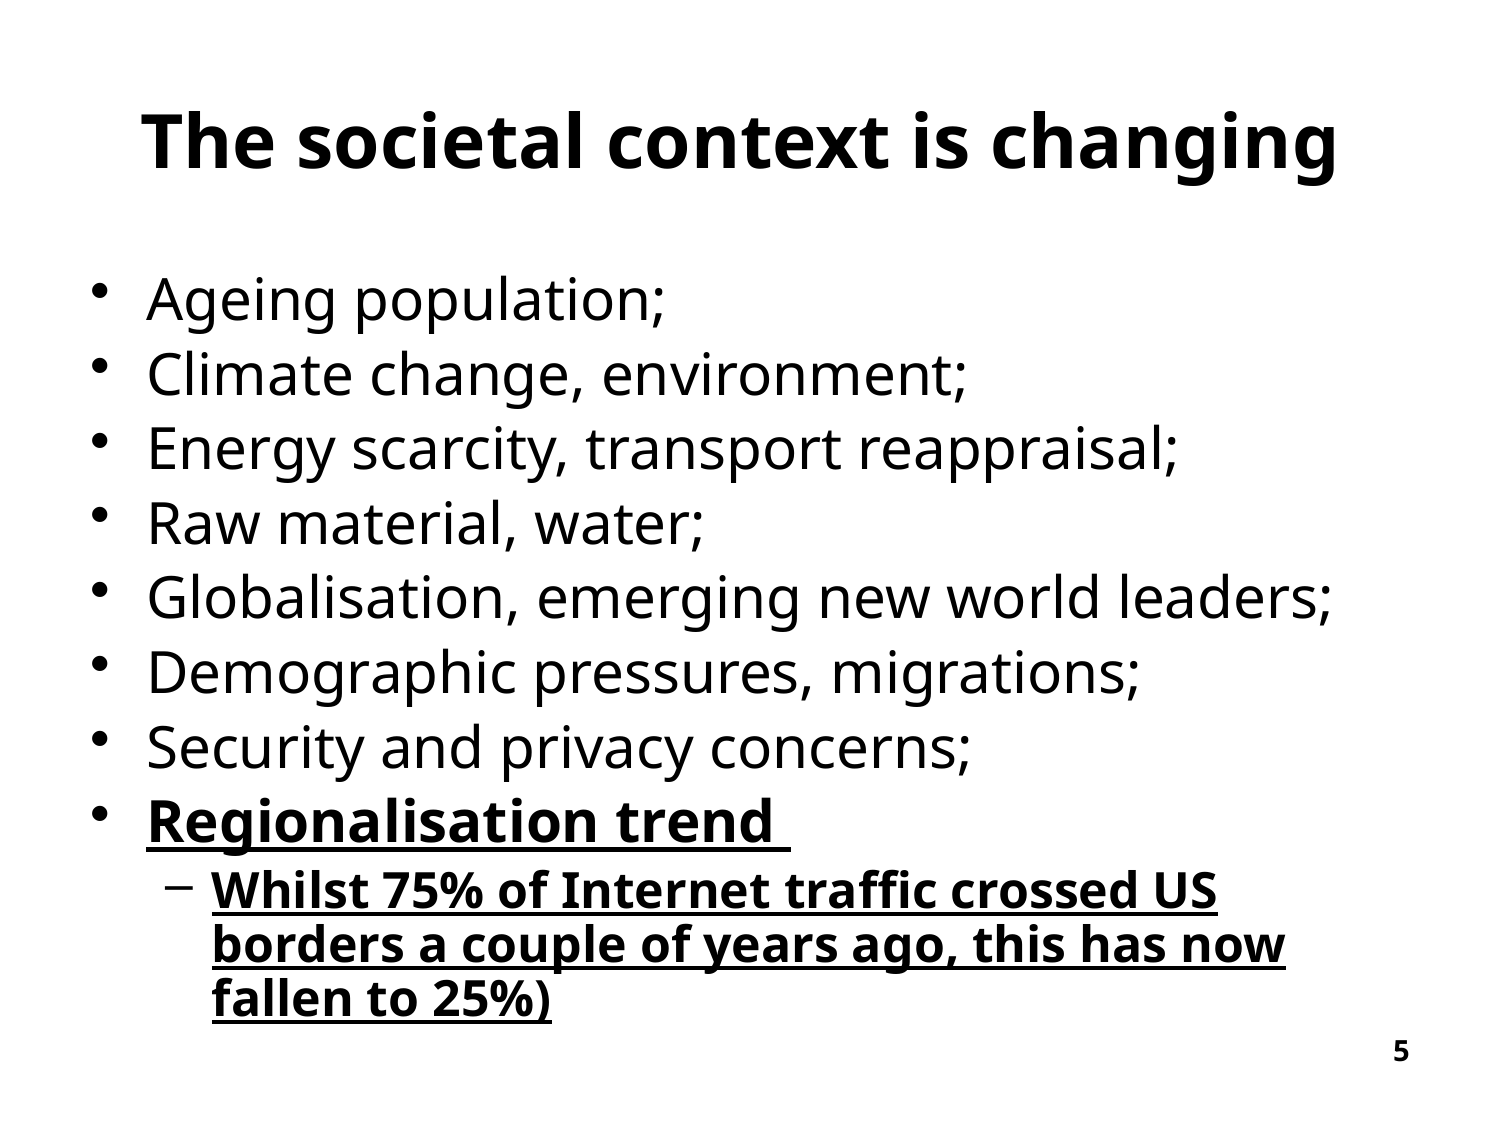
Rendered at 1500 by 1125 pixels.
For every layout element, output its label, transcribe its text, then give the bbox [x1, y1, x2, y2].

title The societal context is changing [74, 44, 1426, 233]
list Ageing population; Climate change, environment; Energy scarcity, transport reappraisal; Raw material, water; Globalisation, emerging new world leaders; Demographic pressures, migrations; Security and privacy concerns; Regionalisation trend Whilst 75% of Internet traffic crossed US borders a couple of years ago, this has now fallen to 25%) [74, 262, 1426, 1006]
slide_number 5 [1074, 1024, 1426, 1103]
